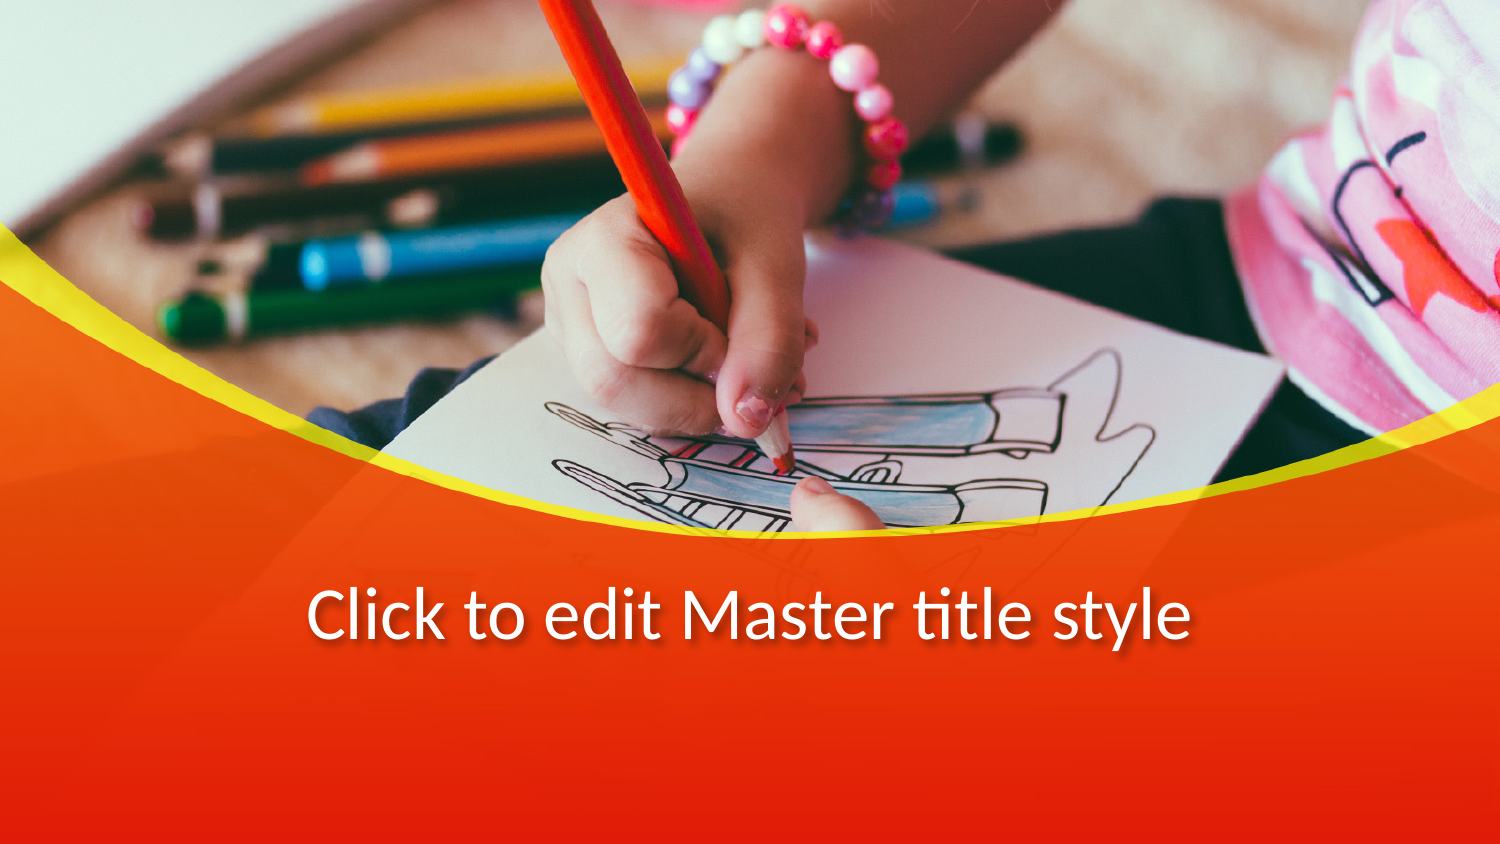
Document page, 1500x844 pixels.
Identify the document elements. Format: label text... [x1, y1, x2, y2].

title Click to edit Master title style [73, 522, 1427, 698]
picture [0, 0, 1500, 844]
